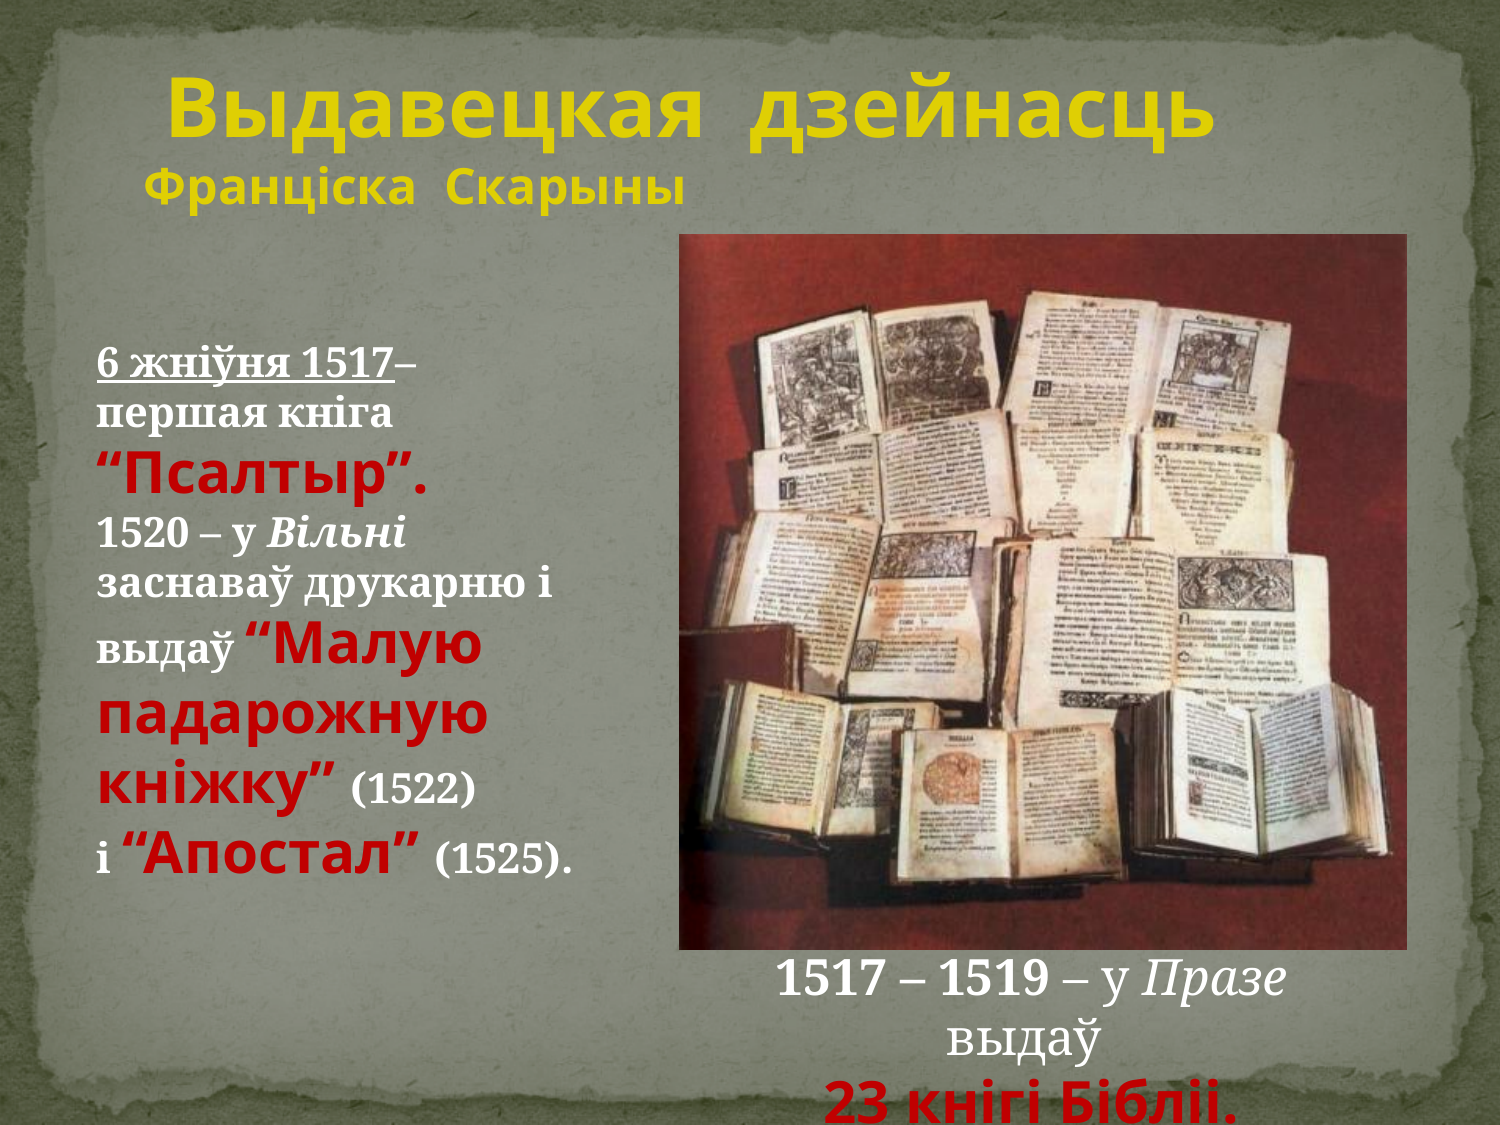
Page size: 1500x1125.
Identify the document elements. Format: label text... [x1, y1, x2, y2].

text_box Выдавецкая дзейнасць Франціска Скарыны [128, 46, 1254, 222]
text_box 6 жніўня 1517– першая кніга “Псалтыр”. 1520 – у Вільні заснаваў друкарню і выдаў “Малую падарожную кніжку” (1522) і “Апостал” (1525). [82, 328, 598, 893]
text_box 1517 – 1519 – у Празе выдаў 23 кнігі Бібліі. [679, 956, 1383, 1125]
picture [679, 234, 1407, 950]
